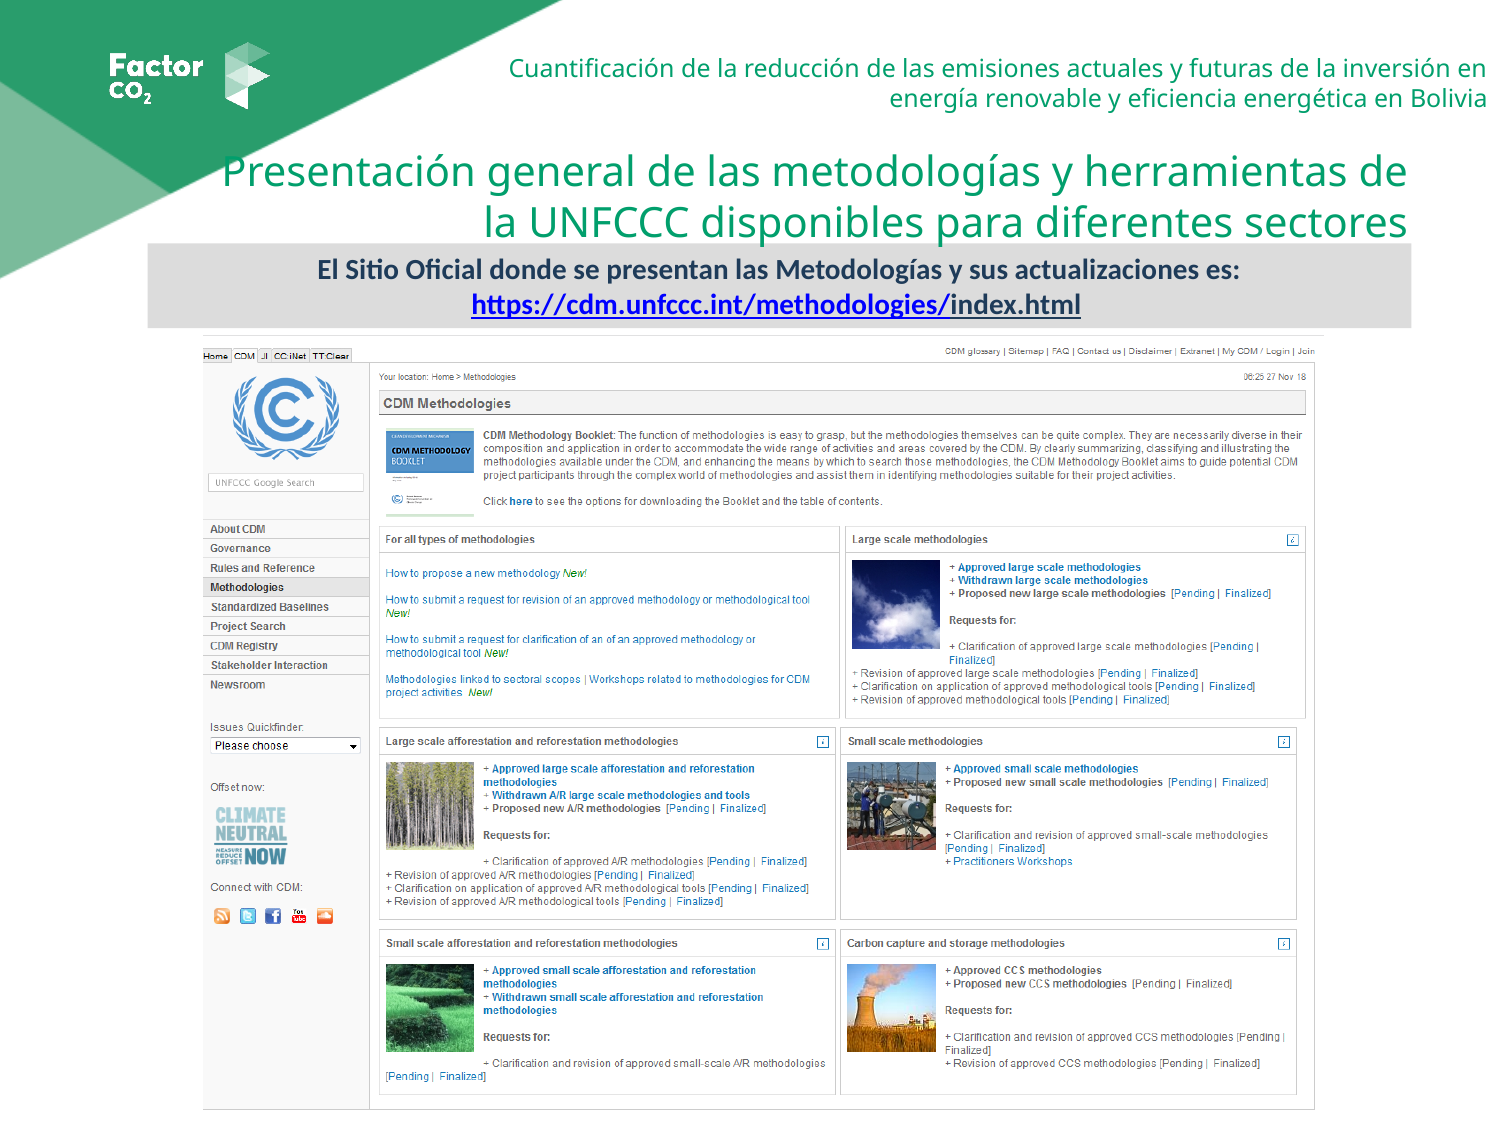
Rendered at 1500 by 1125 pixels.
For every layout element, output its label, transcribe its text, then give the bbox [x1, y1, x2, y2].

picture [0, 75, 1500, 1125]
text_box Presentación general de las metodologías y herramientas de la UNFCCC disponibles para diferentes sectores [171, 137, 1424, 253]
text_box El Sitio Oficial donde se presentan las Metodologías y sus actualizaciones es: https://cdm.unfccc.int/methodologies/index.html [147, 243, 1412, 329]
text_box [0, 0, 1500, 75]
